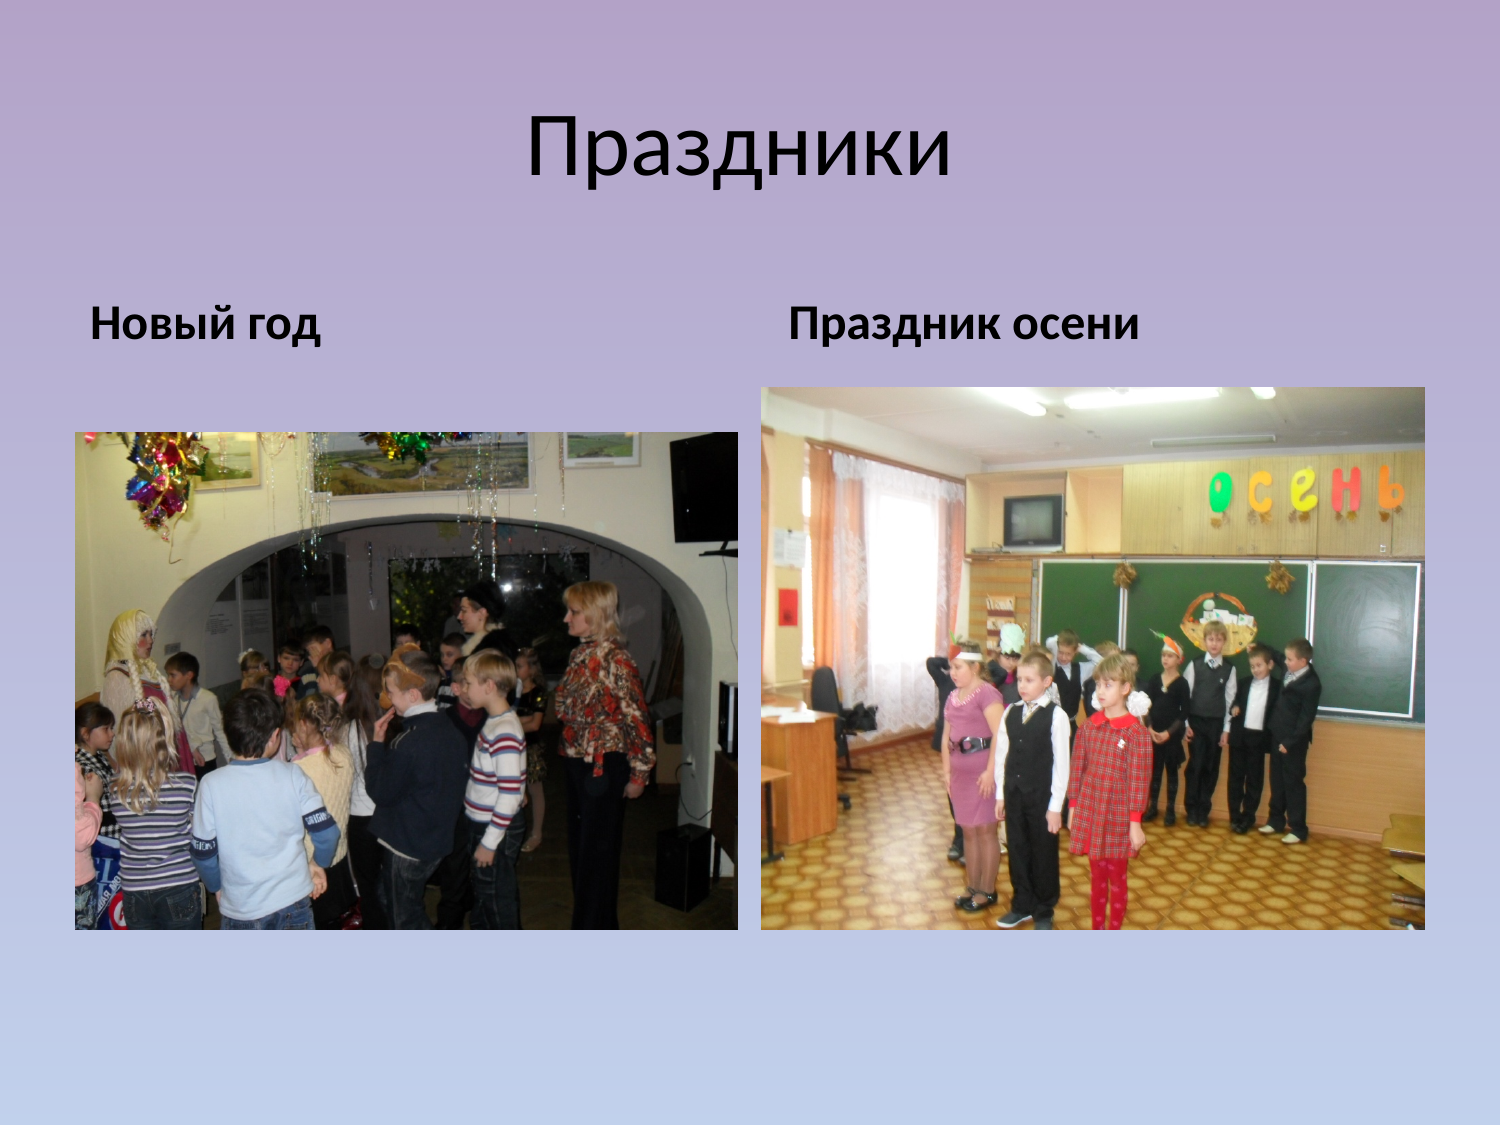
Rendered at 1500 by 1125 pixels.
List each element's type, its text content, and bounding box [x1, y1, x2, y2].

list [74, 432, 738, 930]
list Праздник осени [761, 251, 1425, 357]
list Новый год [75, 251, 738, 357]
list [761, 387, 1426, 930]
title Праздники [75, 45, 1425, 233]
